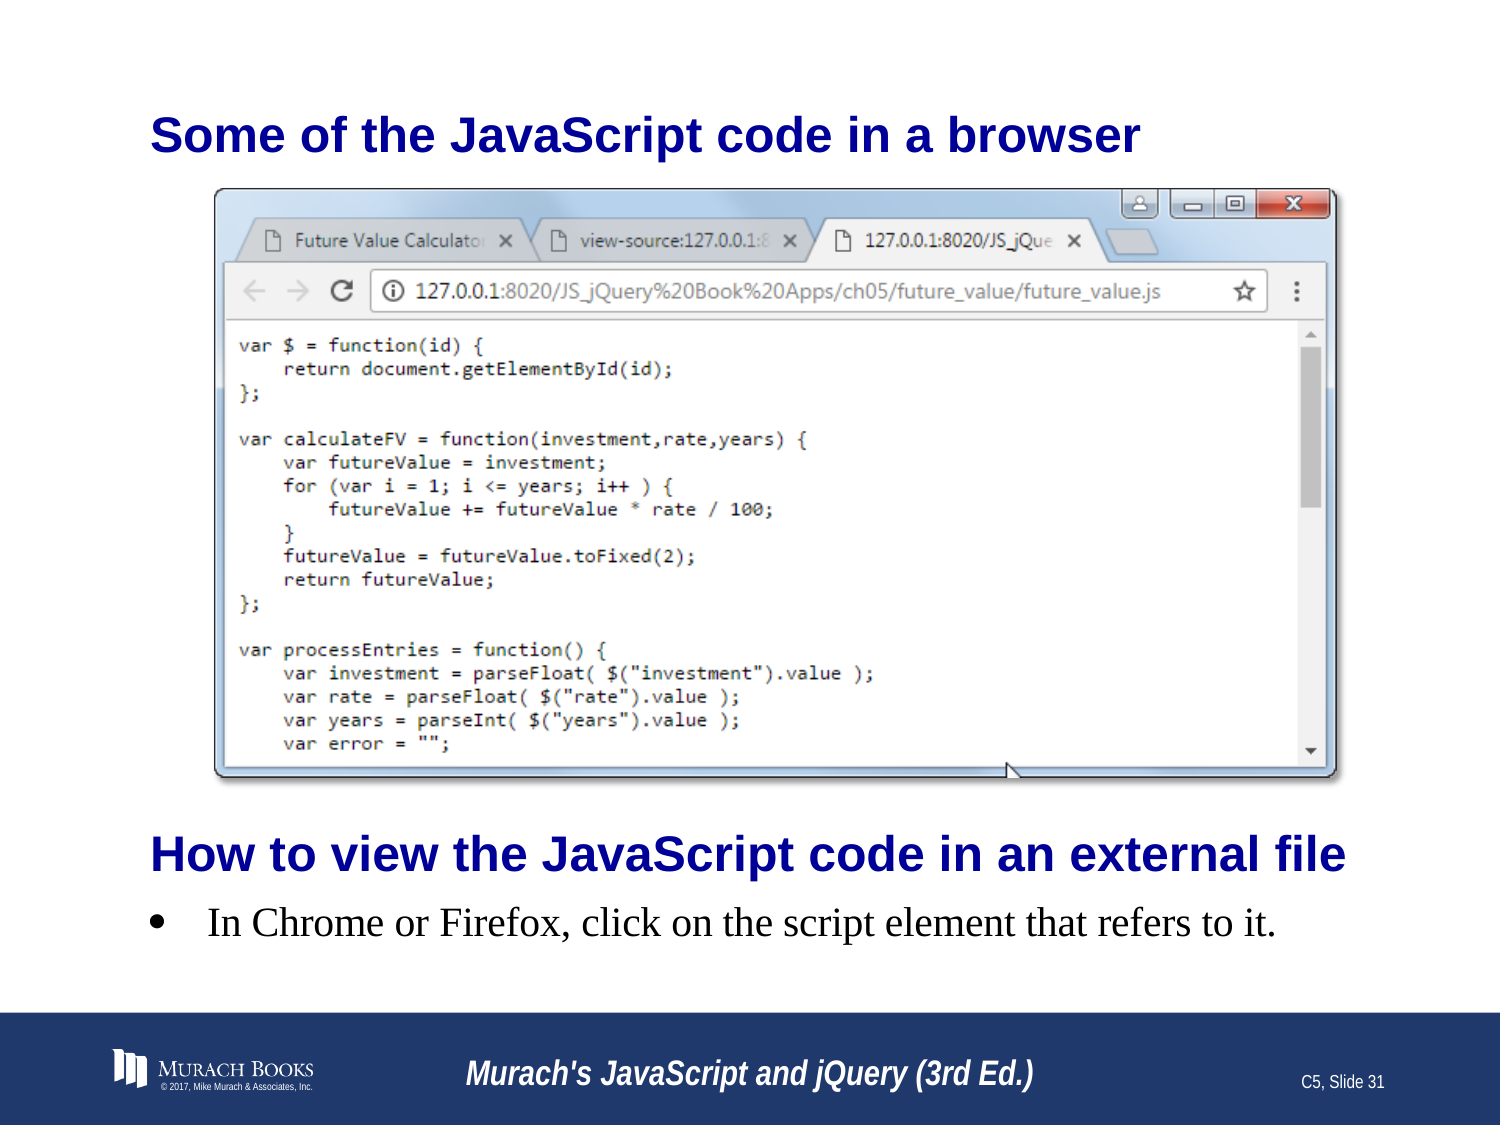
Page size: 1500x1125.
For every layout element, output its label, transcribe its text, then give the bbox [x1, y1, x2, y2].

footer © 2017, Mike Murach & Associates, Inc. [12, 1025, 463, 1100]
slide_number Murach's JavaScript and jQuery (3rd Ed.) [463, 1025, 1050, 1100]
slide_number C5, Slide 31 [1087, 1025, 1400, 1100]
title Some of the JavaScript code in a browser [150, 102, 1350, 164]
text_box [149, 174, 1350, 959]
